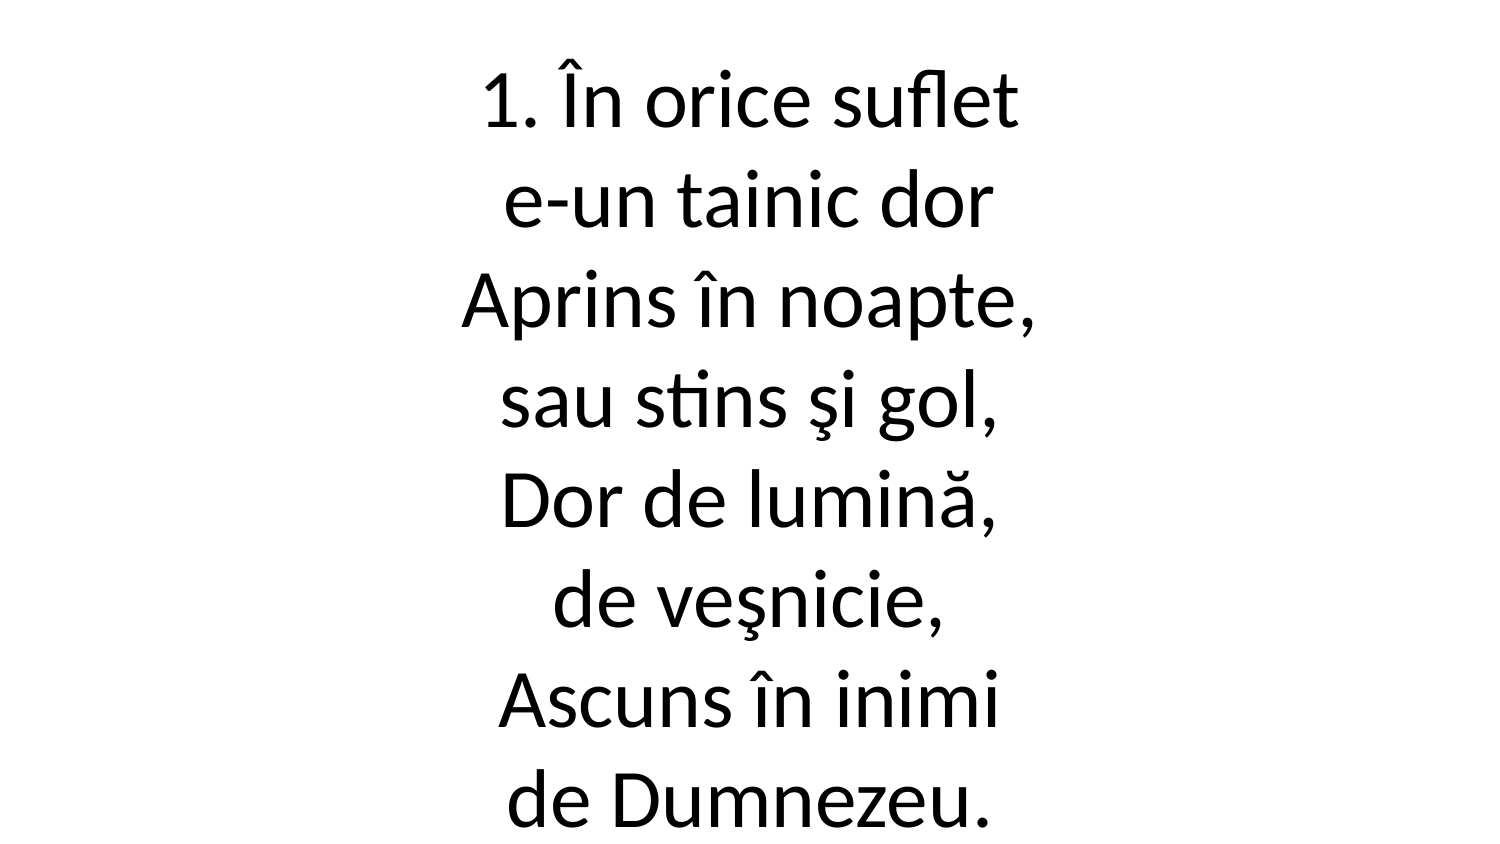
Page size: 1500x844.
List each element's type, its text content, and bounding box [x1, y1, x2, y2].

text_box 1. În orice suflet e-un tainic dor Aprins în noapte, sau stins şi gol, Dor de lumină, de veşnicie, Ascuns în inimi de Dumnezeu. [446, 0, 1054, 844]
